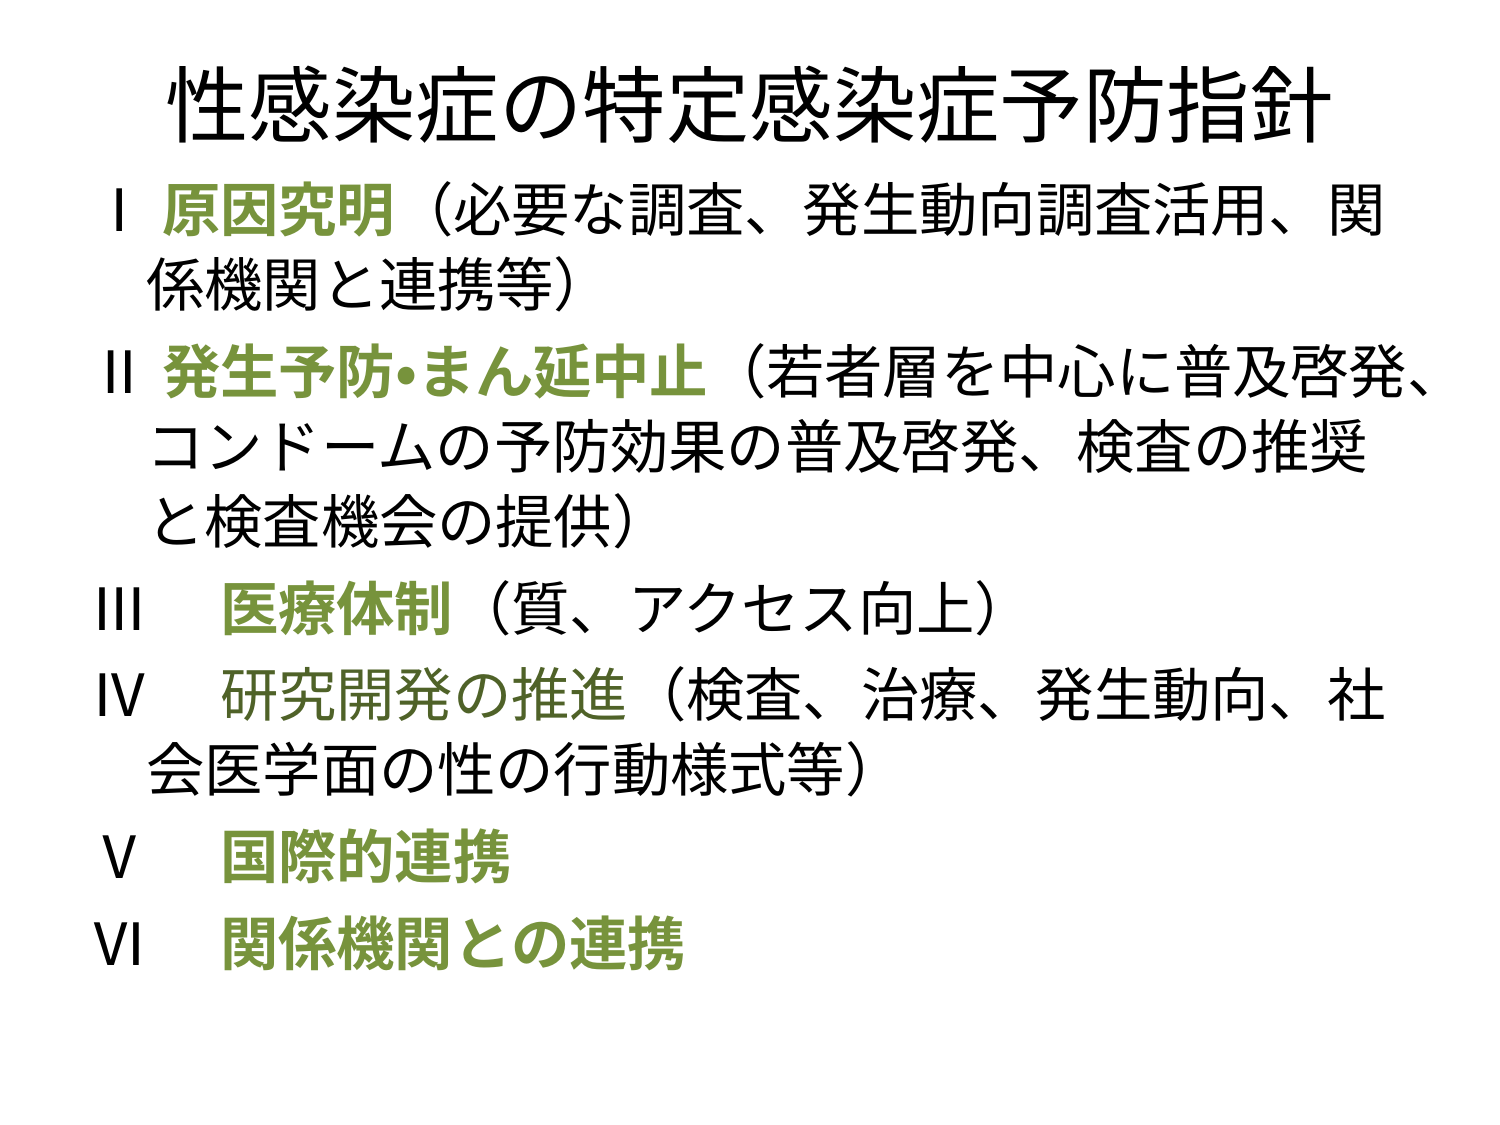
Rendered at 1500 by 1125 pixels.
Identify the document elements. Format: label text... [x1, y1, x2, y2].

title 性感染症の特定感染症予防指針 [75, 45, 1425, 160]
list Ⅰ原因究明（必要な調査、発生動向調査活用、関係機関と連携等） Ⅱ発生予防・まん延中止（若者層を中心に普及啓発、コンドームの予防効果の普及啓発、検査の推奨と検査機会の提供） Ⅲ 医療体制（質、アクセス向上） Ⅳ 研究開発の推進（検査、治療、発生動向、社会医学面の性の行動様式等） Ⅴ 国際的連携 Ⅵ 関係機関との連携 [75, 160, 1425, 1071]
